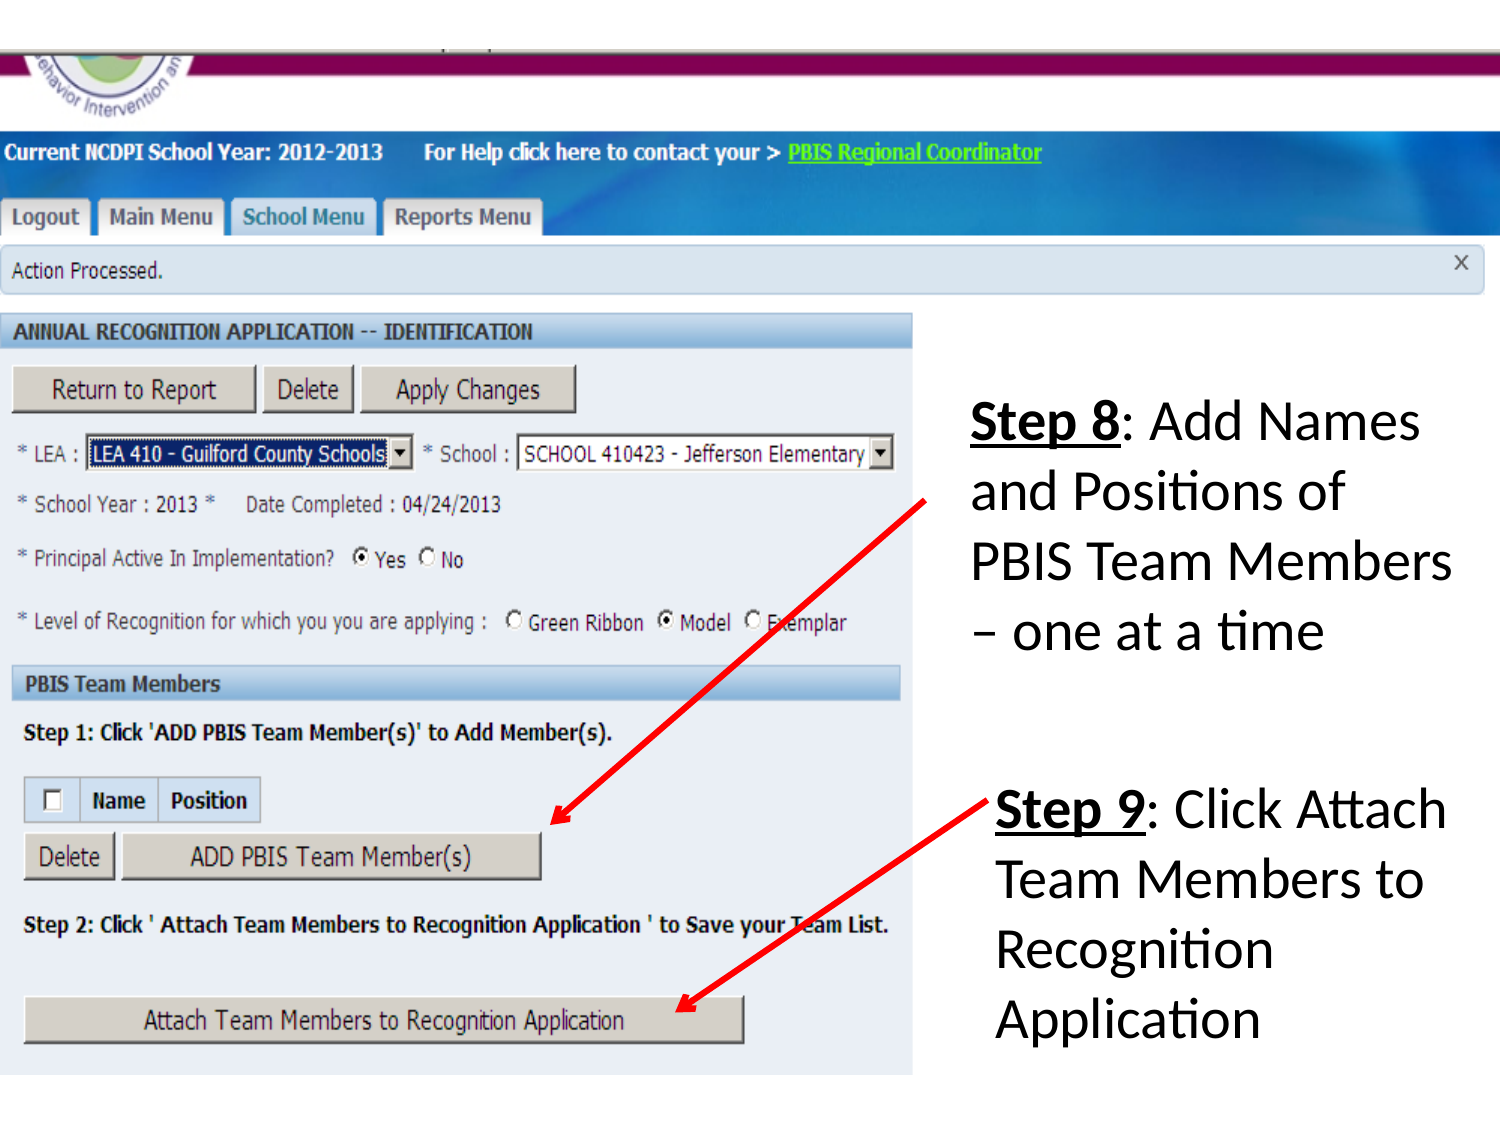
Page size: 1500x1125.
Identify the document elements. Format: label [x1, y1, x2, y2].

text_box [549, 499, 926, 826]
picture [0, 49, 1500, 1076]
text_box [674, 799, 988, 1013]
